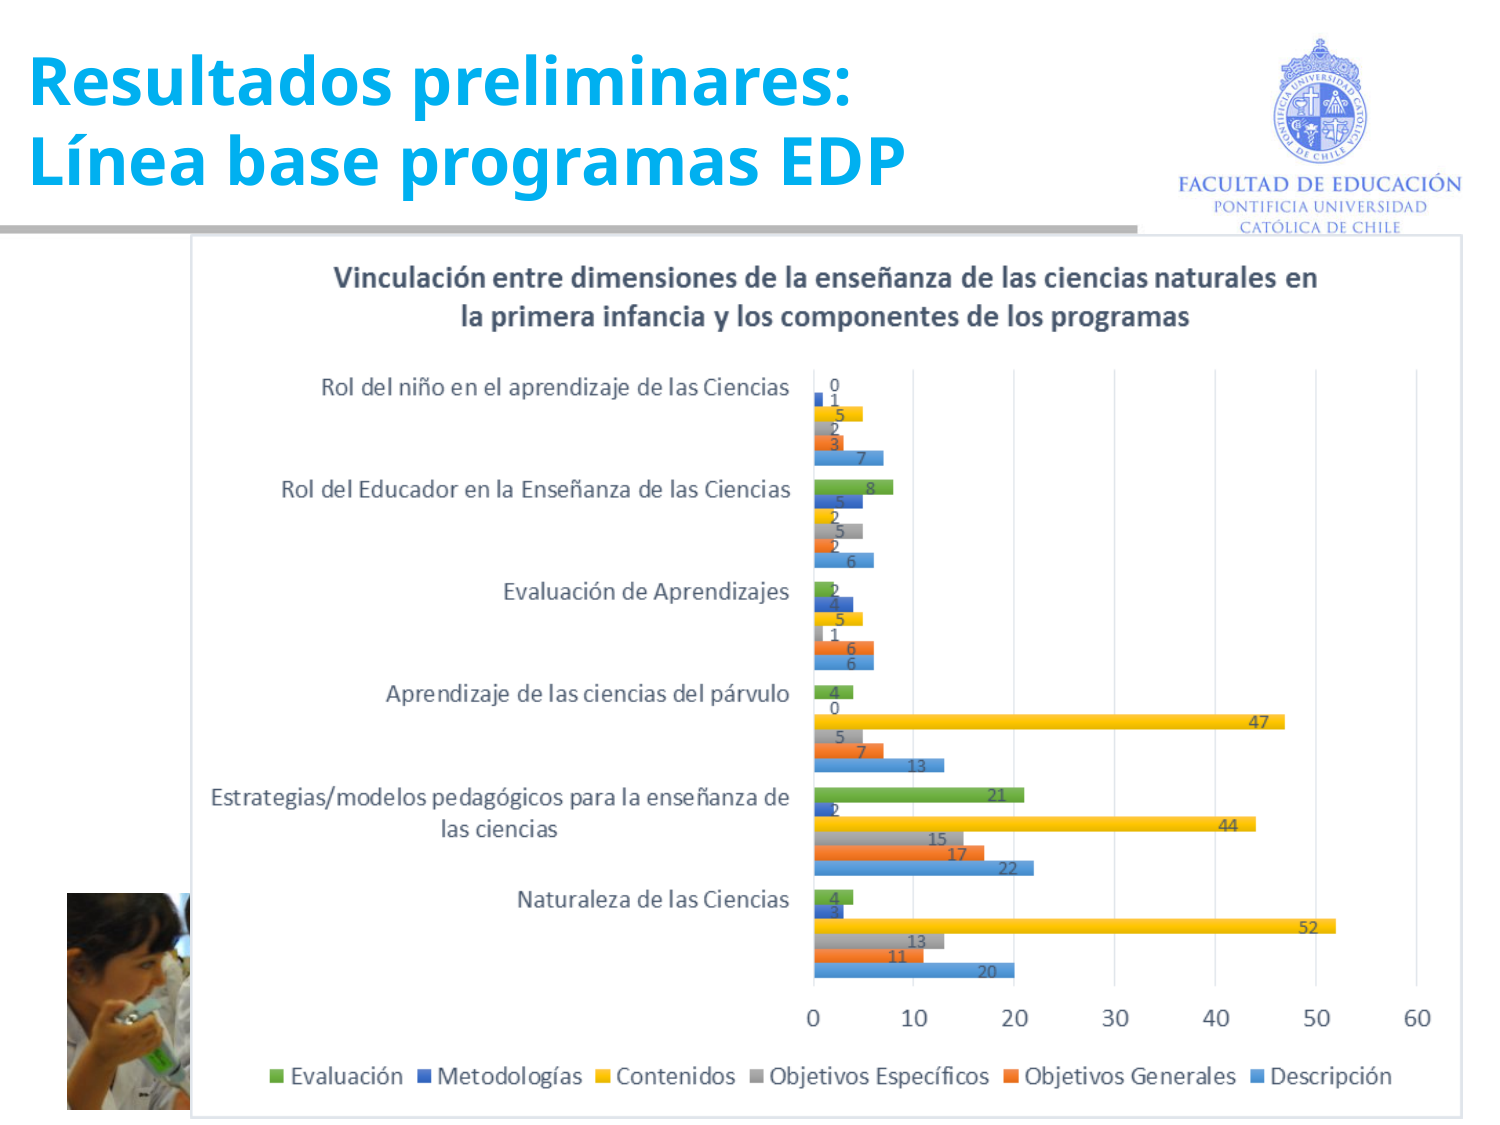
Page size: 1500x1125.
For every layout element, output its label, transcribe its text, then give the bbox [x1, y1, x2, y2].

text_box Resultados preliminares: Línea base programas EDP [12, 34, 1432, 204]
picture [0, 0, 1500, 1125]
